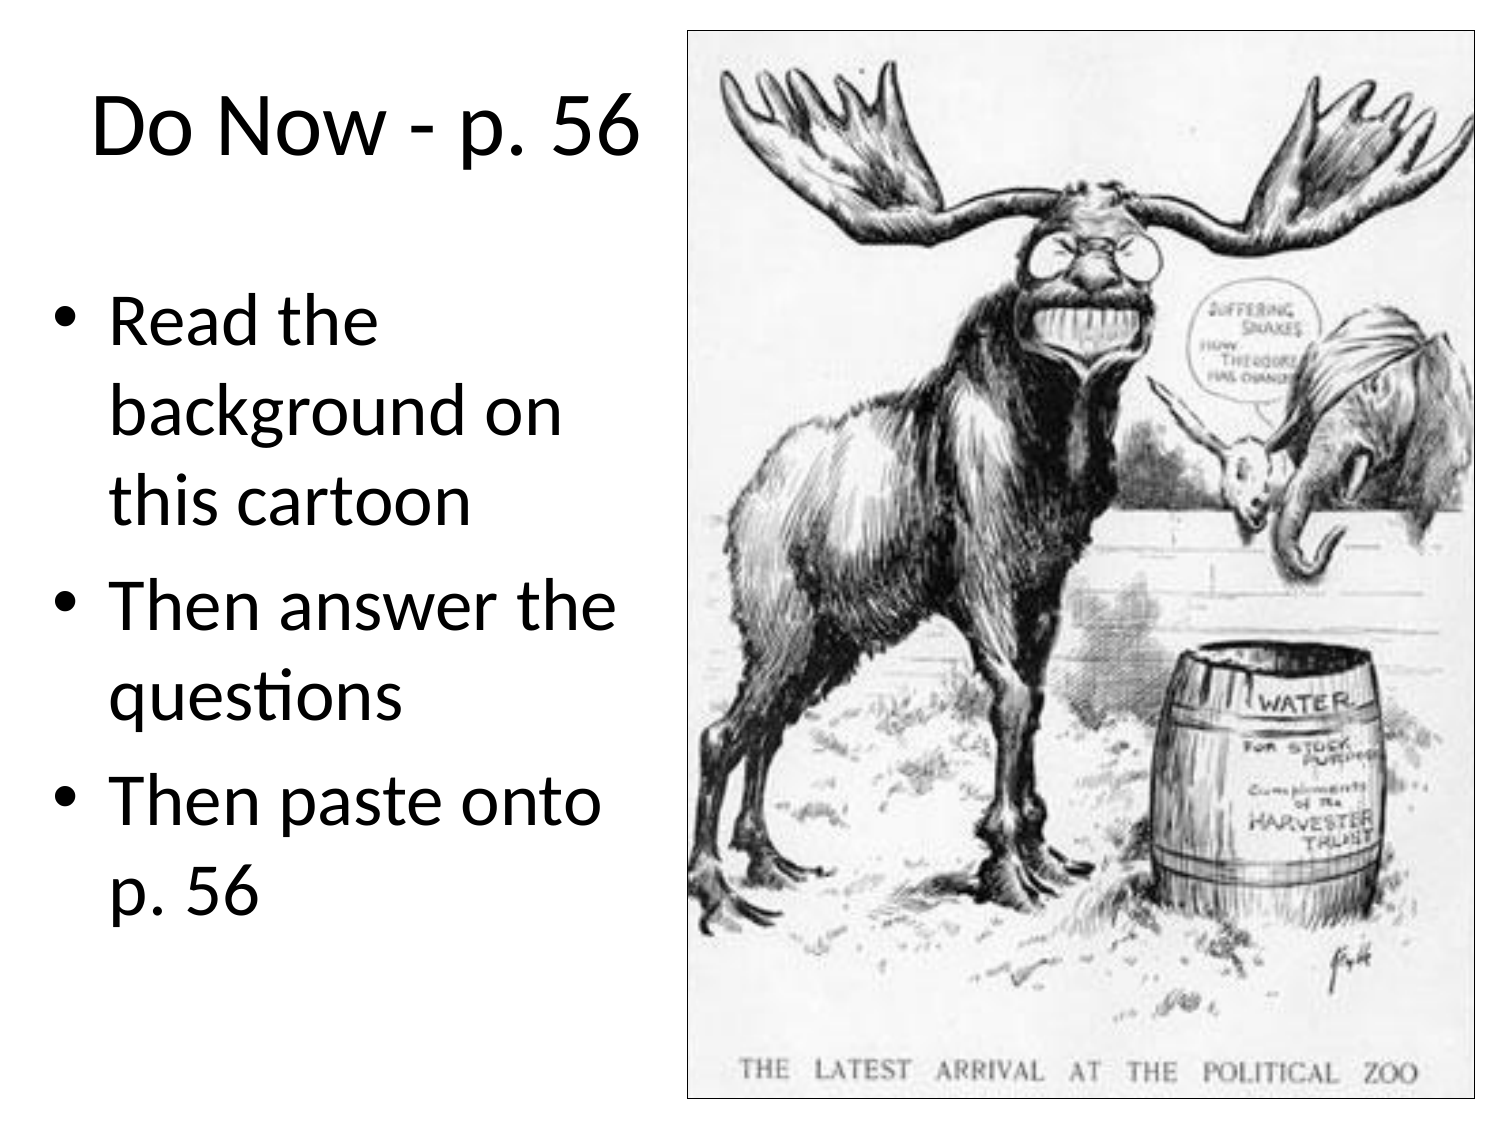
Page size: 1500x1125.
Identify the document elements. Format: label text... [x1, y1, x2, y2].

picture [687, 30, 1476, 1100]
title Do Now - p. 56 [75, 24, 1425, 213]
list Read the background on this cartoon Then answer the questions Then paste onto p. 56 [37, 262, 663, 1005]
